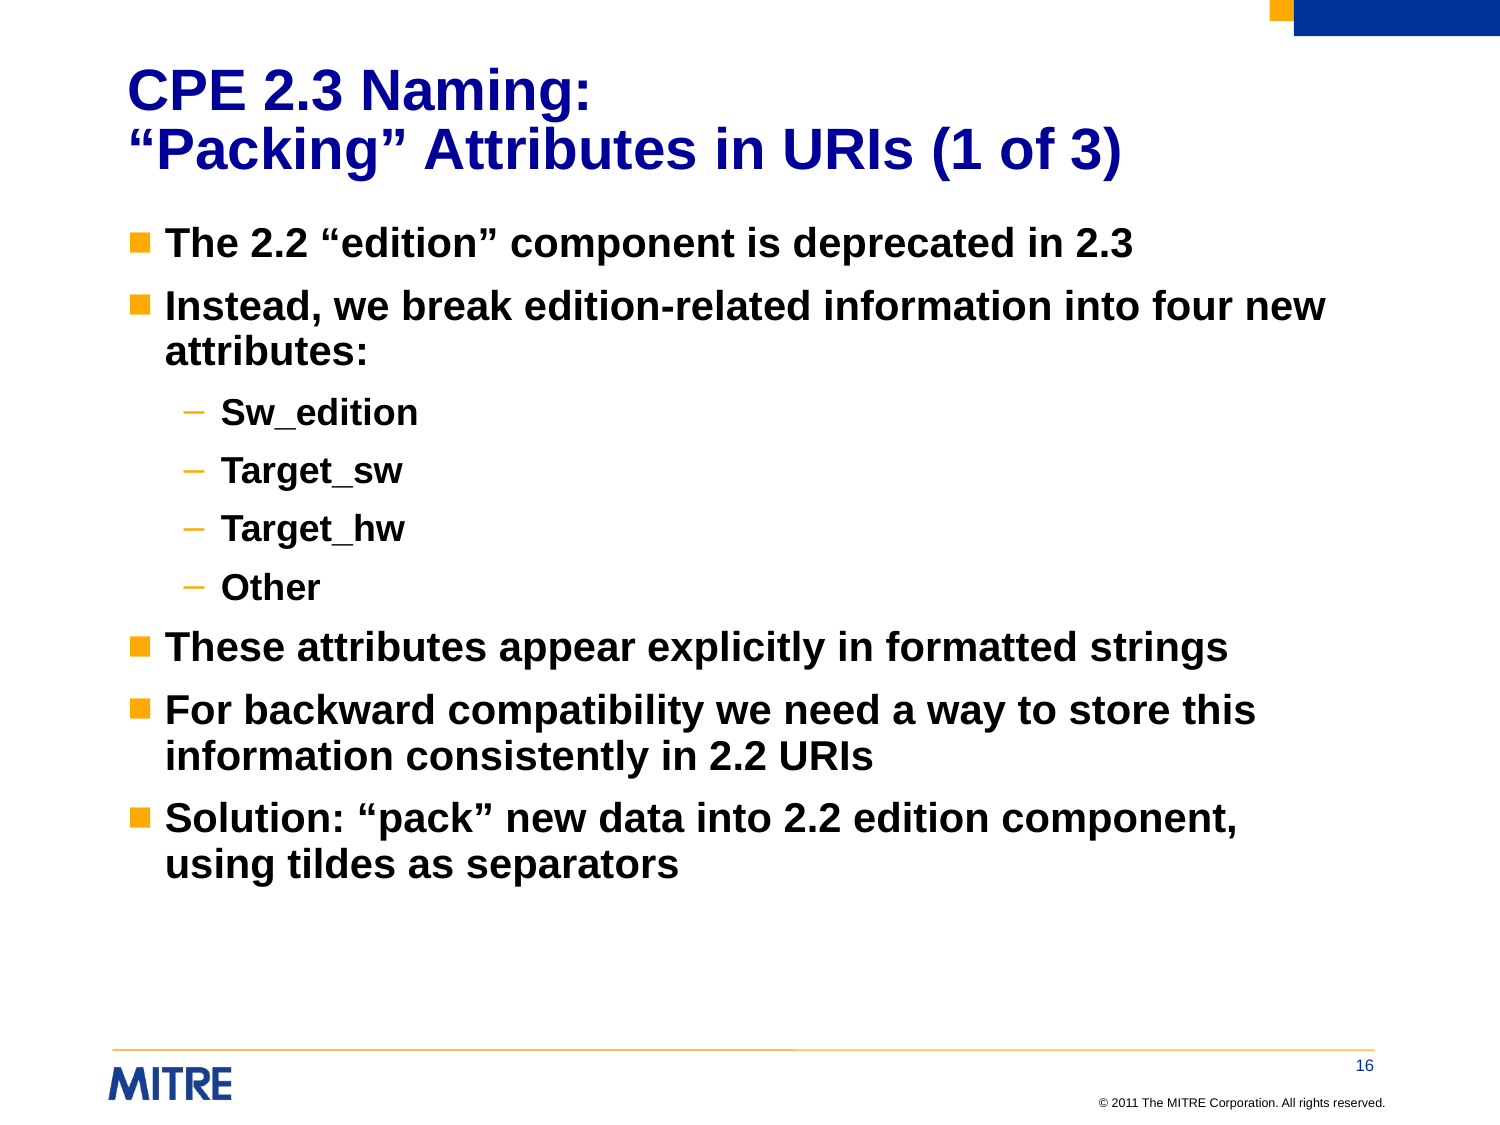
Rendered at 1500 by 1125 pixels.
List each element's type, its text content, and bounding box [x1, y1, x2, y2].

picture [103, 1064, 236, 1106]
list The 2.2 “edition” component is deprecated in 2.3 Instead, we break edition-related information into four new attributes: Sw_edition Target_sw Target_hw Other These attributes appear explicitly in formatted strings For backward compatibility we need a way to store this information consistently in 2.2 URIs Solution: “pack” new data into 2.2 edition component, using tildes as separators [112, 212, 1376, 1015]
title CPE 2.3 Naming: “Packing” Attributes in URIs (1 of 3) [112, 45, 1375, 200]
slide_number 16 [1301, 1049, 1390, 1076]
